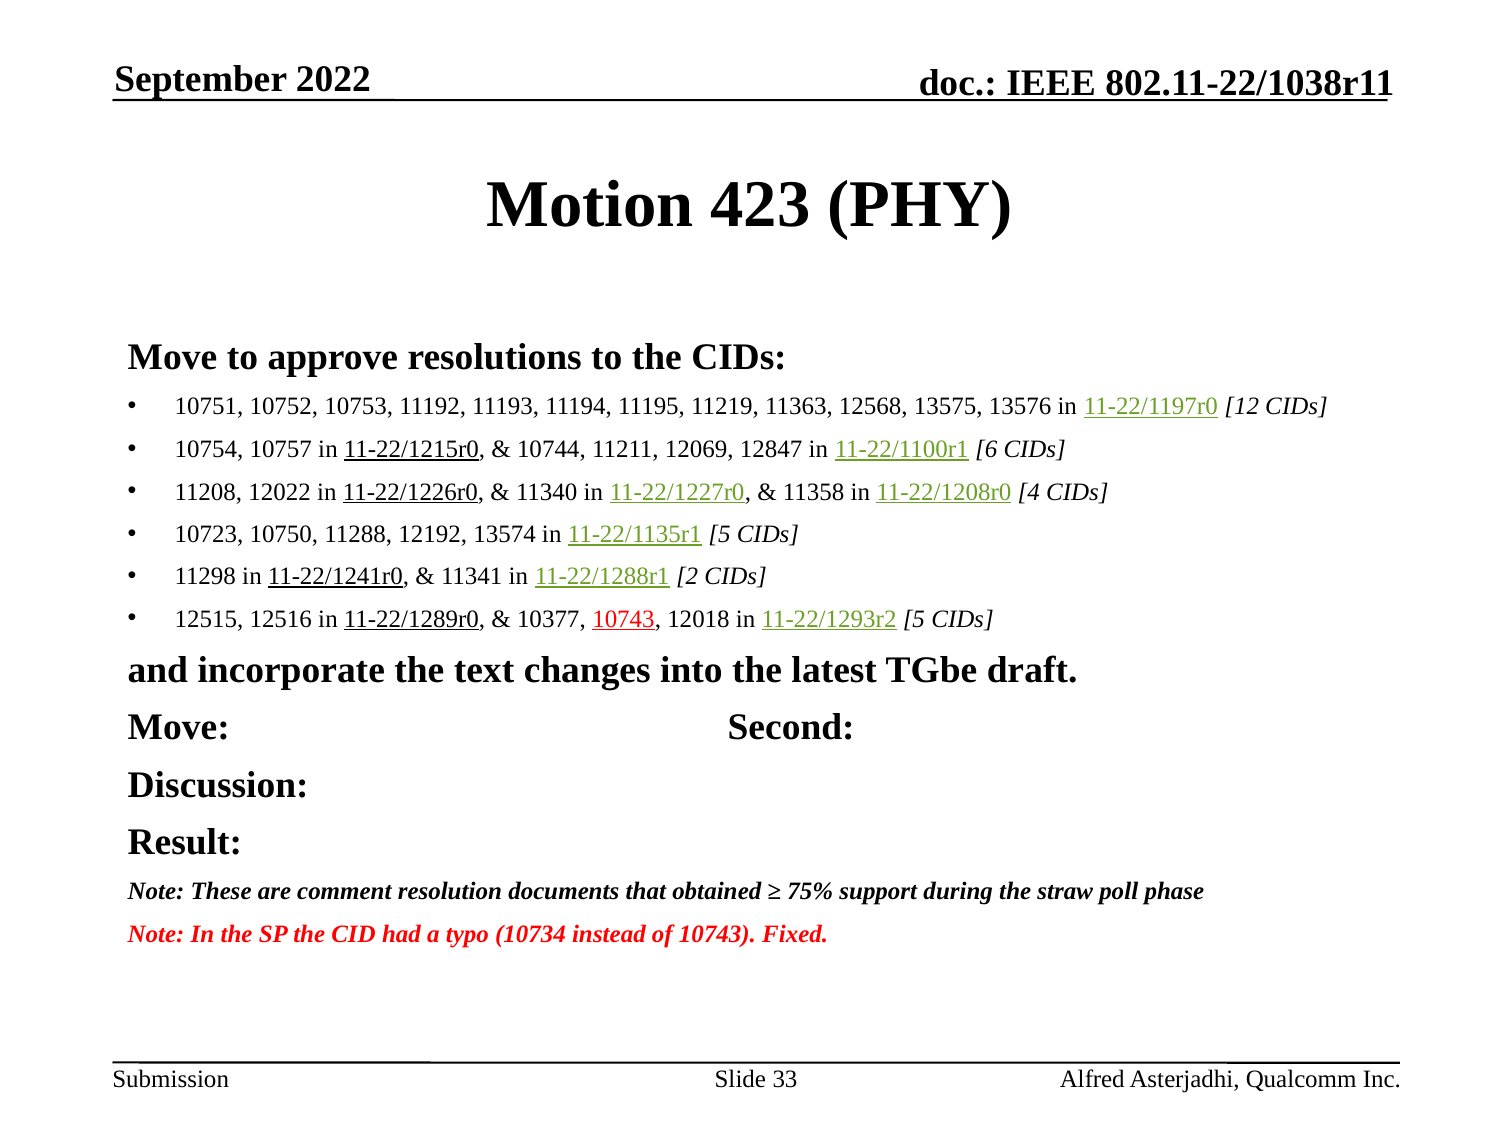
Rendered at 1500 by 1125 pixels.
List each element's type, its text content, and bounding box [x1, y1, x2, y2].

title Motion 423 (PHY) [112, 112, 1388, 288]
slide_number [114, 54, 423, 100]
footer Alfred Asterjadhi, Qualcomm Inc. [878, 1061, 1402, 1093]
list Move to approve resolutions to the CIDs: 10751, 10752, 10753, 11192, 11193, 11194, 11195, 11219, 11363, 12568, 13575, 13576 in 11-22/1197r0 [12 CIDs] 10754, 10757 in 11-22/1215r0, & 10744, 11211, 12069, 12847 in 11-22/1100r1 [6 CIDs] 11208, 12022 in 11-22/1226r0, & 11340 in 11-22/1227r0, & 11358 in 11-22/1208r0 [4 CIDs] 10723, 10750, 11288, 12192, 13574 in 11-22/1135r1 [5 CIDs] 11298 in 11-22/1241r0, & 11341 in 11-22/1288r1 [2 CIDs] 12515, 12516 in 11-22/1289r0, & 10377, 10743, 12018 in 11-22/1293r2 [5 CIDs] and incorporate the text changes into the latest TGbe draft. Move: Second: Discussion: Result: Note: These are comment resolution documents that obtained ≥ 75% support during the straw poll phase Note: In the SP the CID had a typo (10734 instead of 10743). Fixed. [112, 324, 1388, 1063]
slide_number Slide 33 [712, 1061, 800, 1123]
